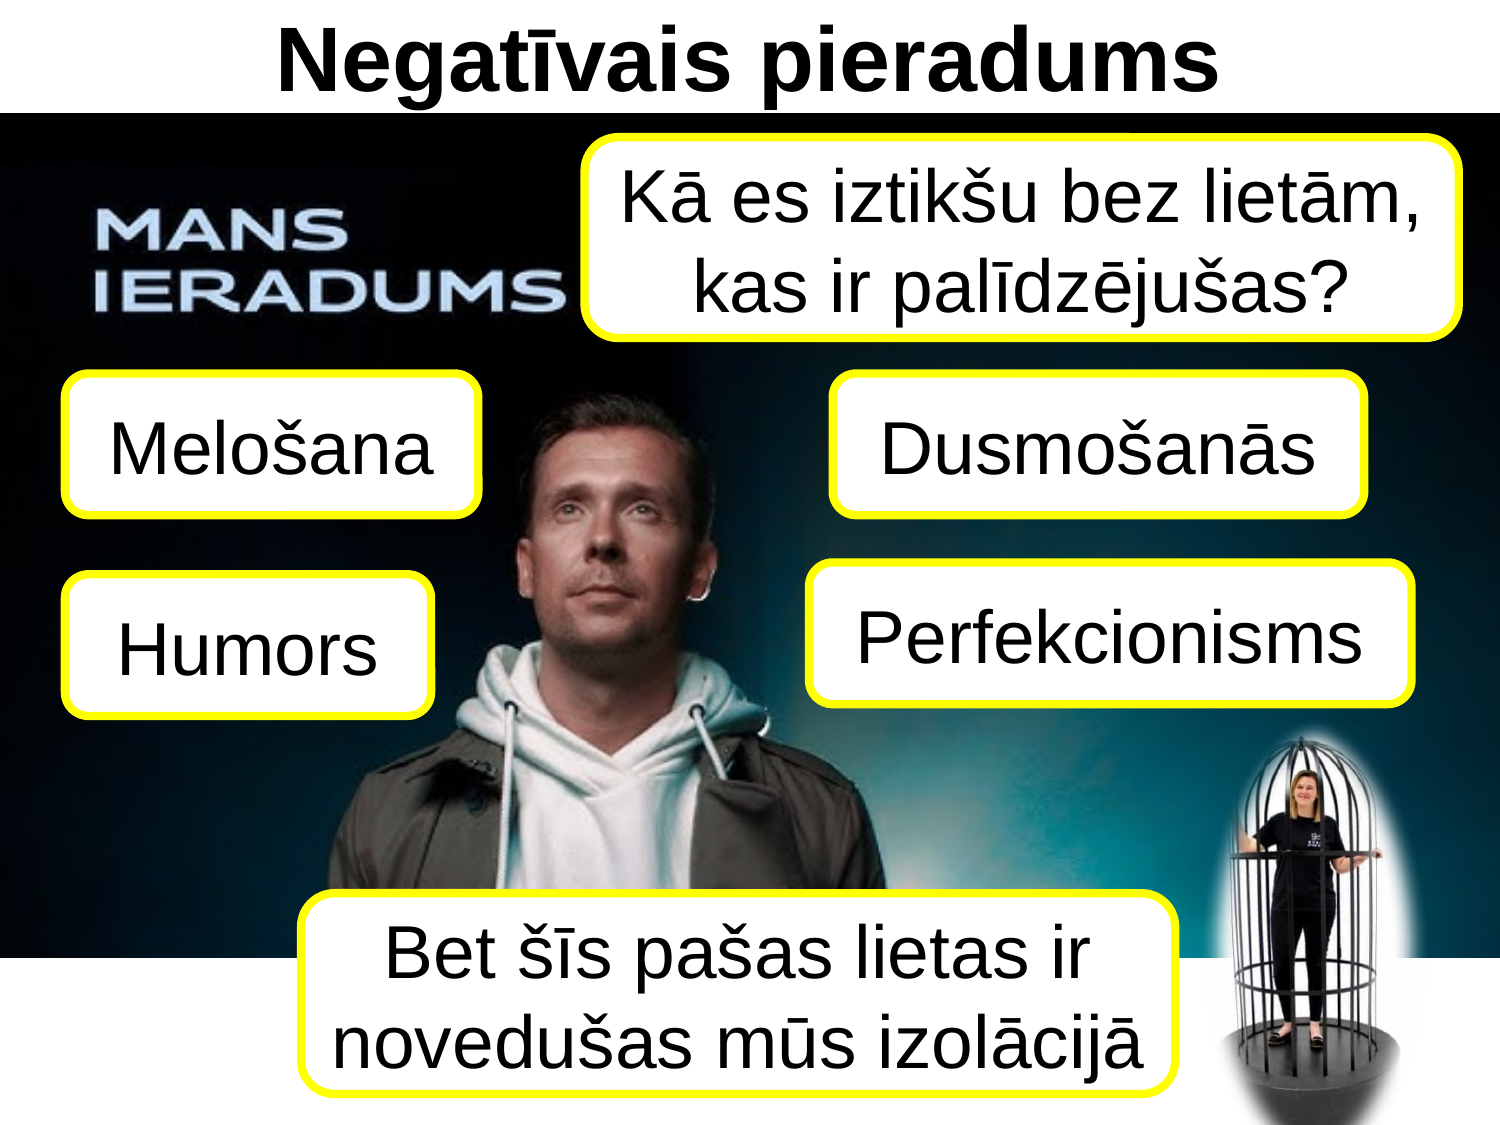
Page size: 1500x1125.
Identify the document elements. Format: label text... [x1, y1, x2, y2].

text_box [25, 0, 456, 111]
picture [0, 113, 1500, 1125]
text_box Bet šīs pašas lietas ir novedušas mūs izolācijā [298, 965, 1178, 1097]
title Negatīvais pieradums [456, 0, 1425, 109]
picture [1426, 874, 1432, 883]
